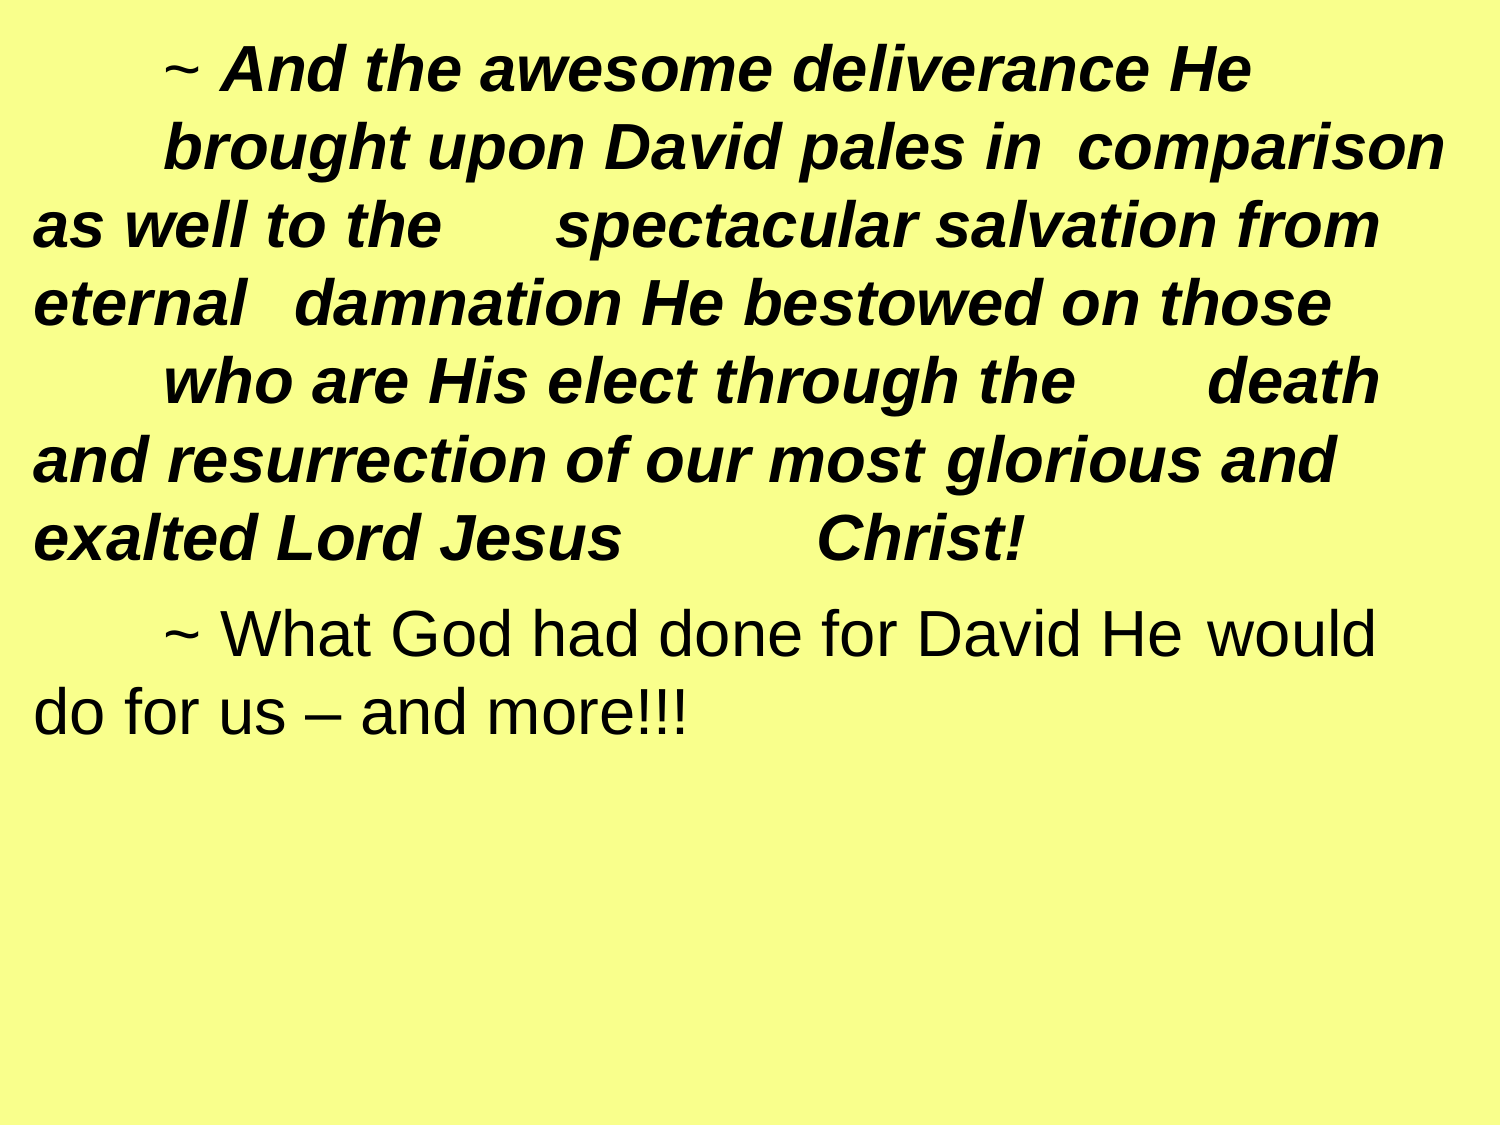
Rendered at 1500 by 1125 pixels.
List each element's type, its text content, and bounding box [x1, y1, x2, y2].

subtitle ~ And the awesome deliverance He brought upon David pales in comparison as well to the spectacular salvation from eternal damnation He bestowed on those who are His elect through the death and resurrection of our most glorious and exalted Lord Jesus Christ! ~ What God had done for David He would do for us – and more!!! [18, 18, 1482, 1108]
